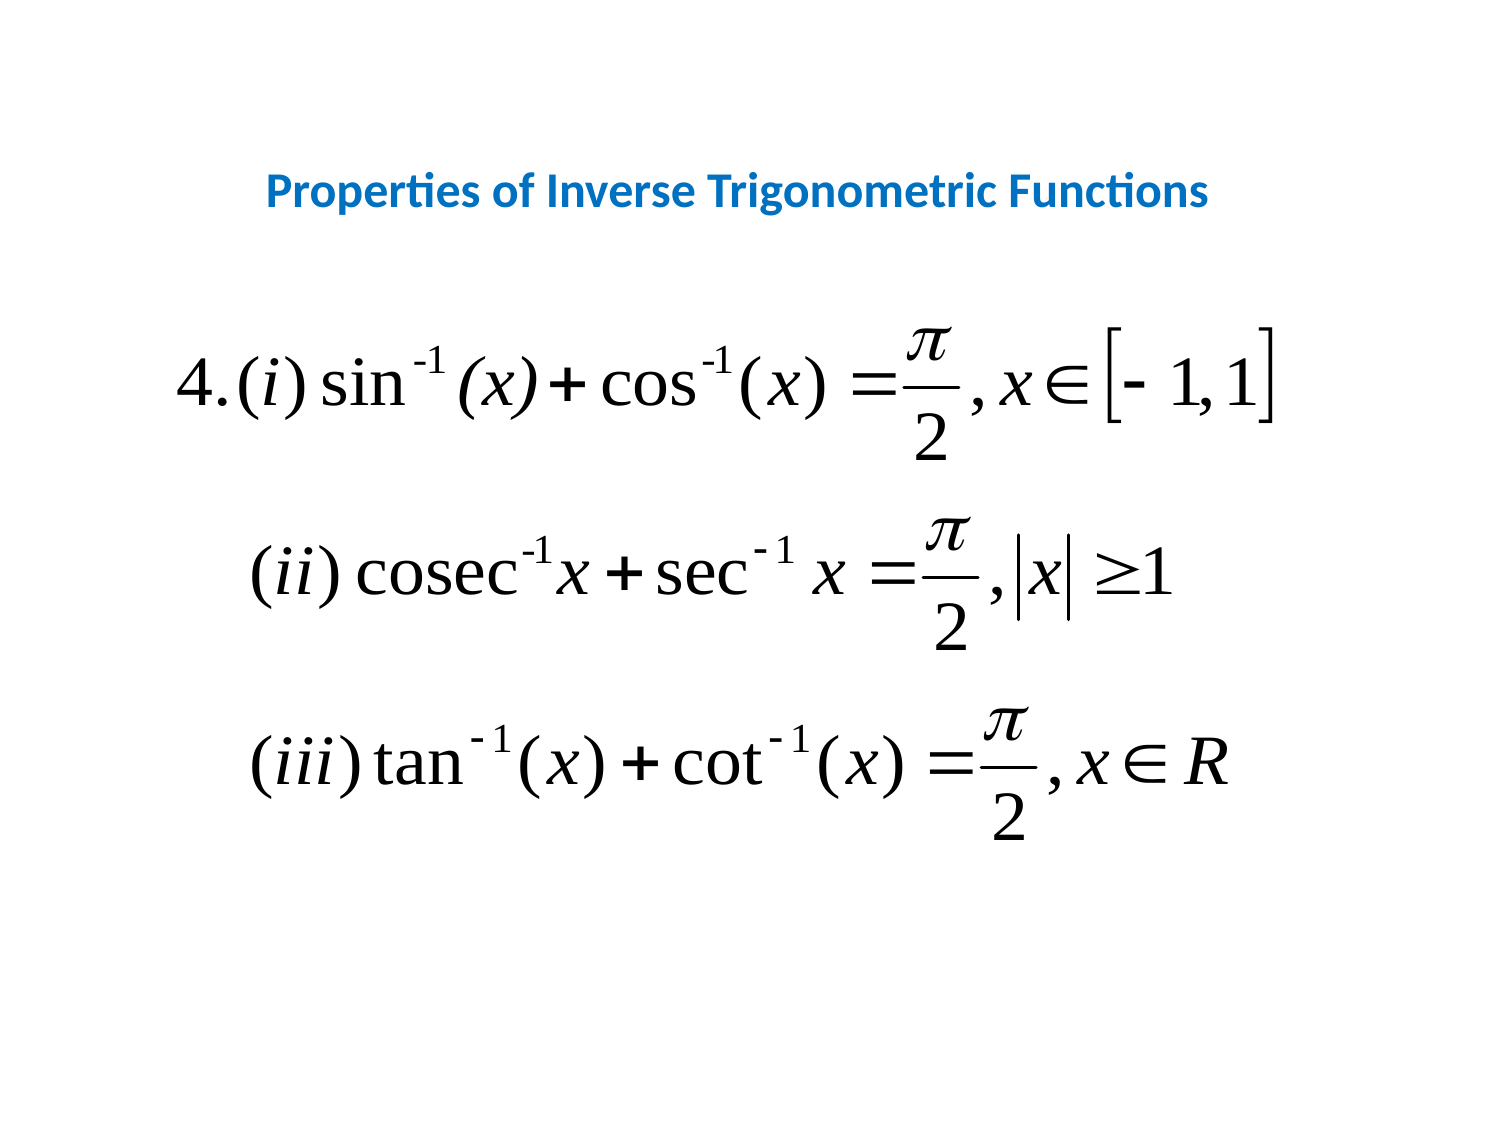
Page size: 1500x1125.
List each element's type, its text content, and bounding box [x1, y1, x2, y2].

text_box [165, 293, 1285, 856]
text_box Properties of Inverse Trigonometric Functions [237, 149, 1238, 225]
